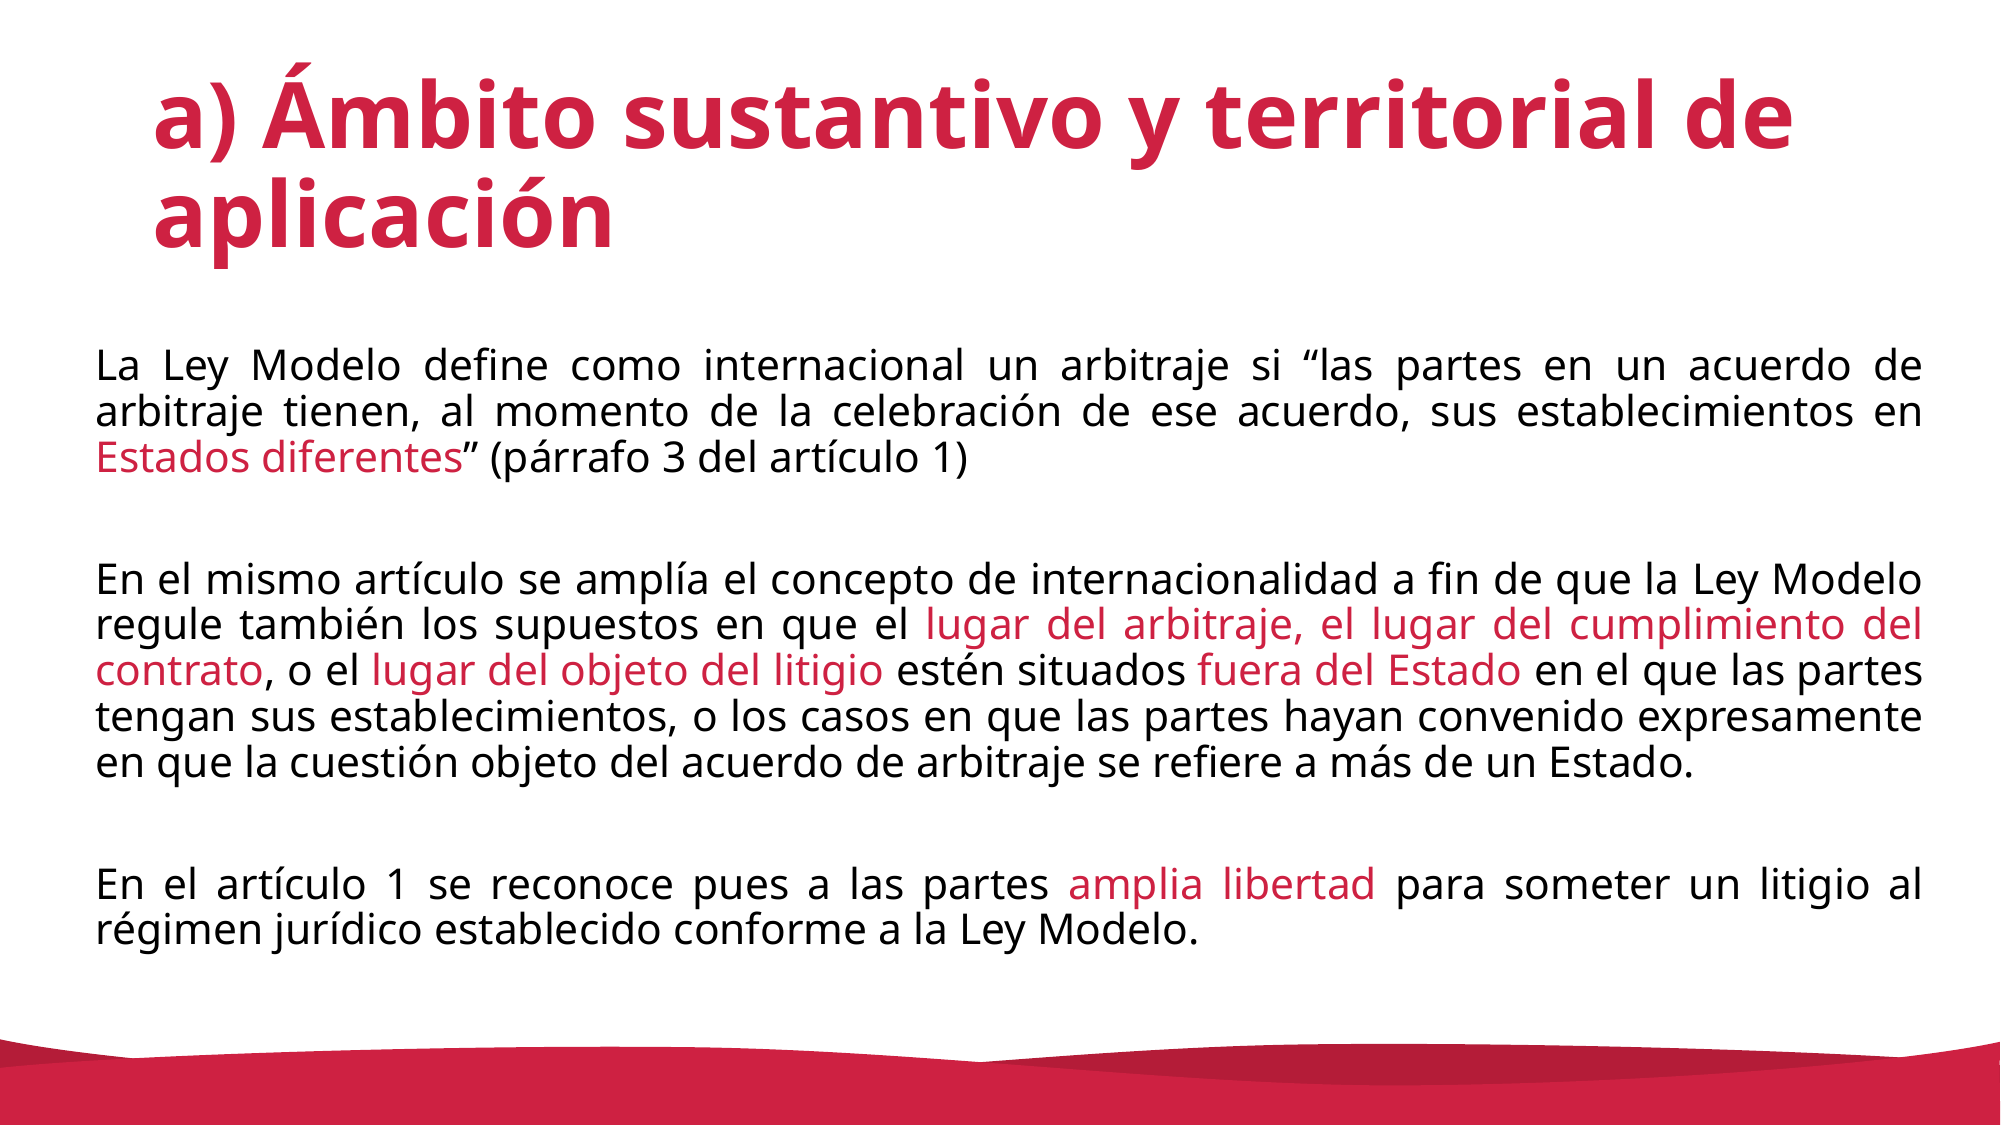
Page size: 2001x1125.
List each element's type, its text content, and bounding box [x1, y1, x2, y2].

title a) Ámbito sustantivo y territorial de aplicación [137, 59, 1863, 278]
list La Ley Modelo define como internacional un arbitraje si “las partes en un acuerdo de arbitraje tienen, al momento de la celebración de ese acuerdo, sus establecimientos en Estados diferentes” (párrafo 3 del artículo 1) En el mismo artículo se amplía el concepto de internacionalidad a fin de que la Ley Modelo regule también los supuestos en que el lugar del arbitraje, el lugar del cumplimiento del contrato, o el lugar del objeto del litigio estén situados fuera del Estado en el que las partes tengan sus establecimientos, o los casos en que las partes hayan convenido expresamente en que la cuestión objeto del acuerdo de arbitraje se refiere a más de un Estado. En el artículo 1 se reconoce pues a las partes amplia libertad para someter un litigio al régimen jurídico establecido conforme a la Ley Modelo. [80, 336, 1939, 1014]
